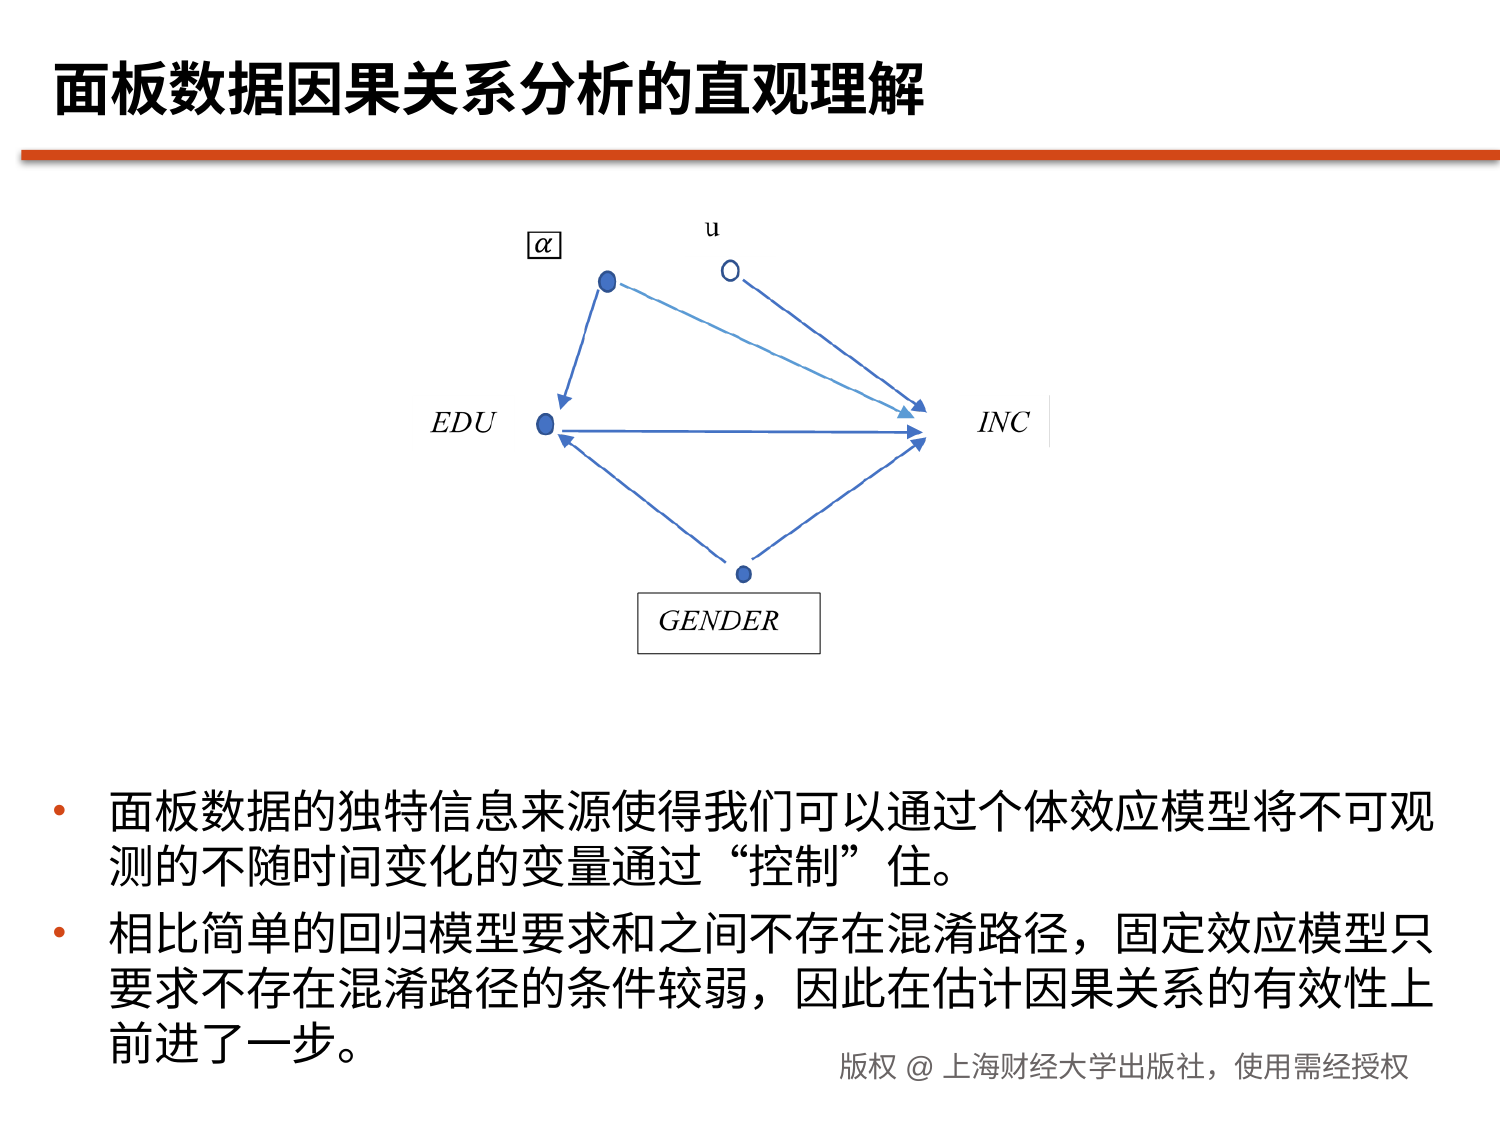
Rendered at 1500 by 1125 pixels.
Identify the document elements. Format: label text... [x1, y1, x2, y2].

picture [399, 199, 1051, 658]
footer 版权@上海财经大学出版社，使用需经授权 [825, 1028, 1475, 1104]
title 面板数据因果关系分析的直观理解 [37, 50, 1369, 138]
